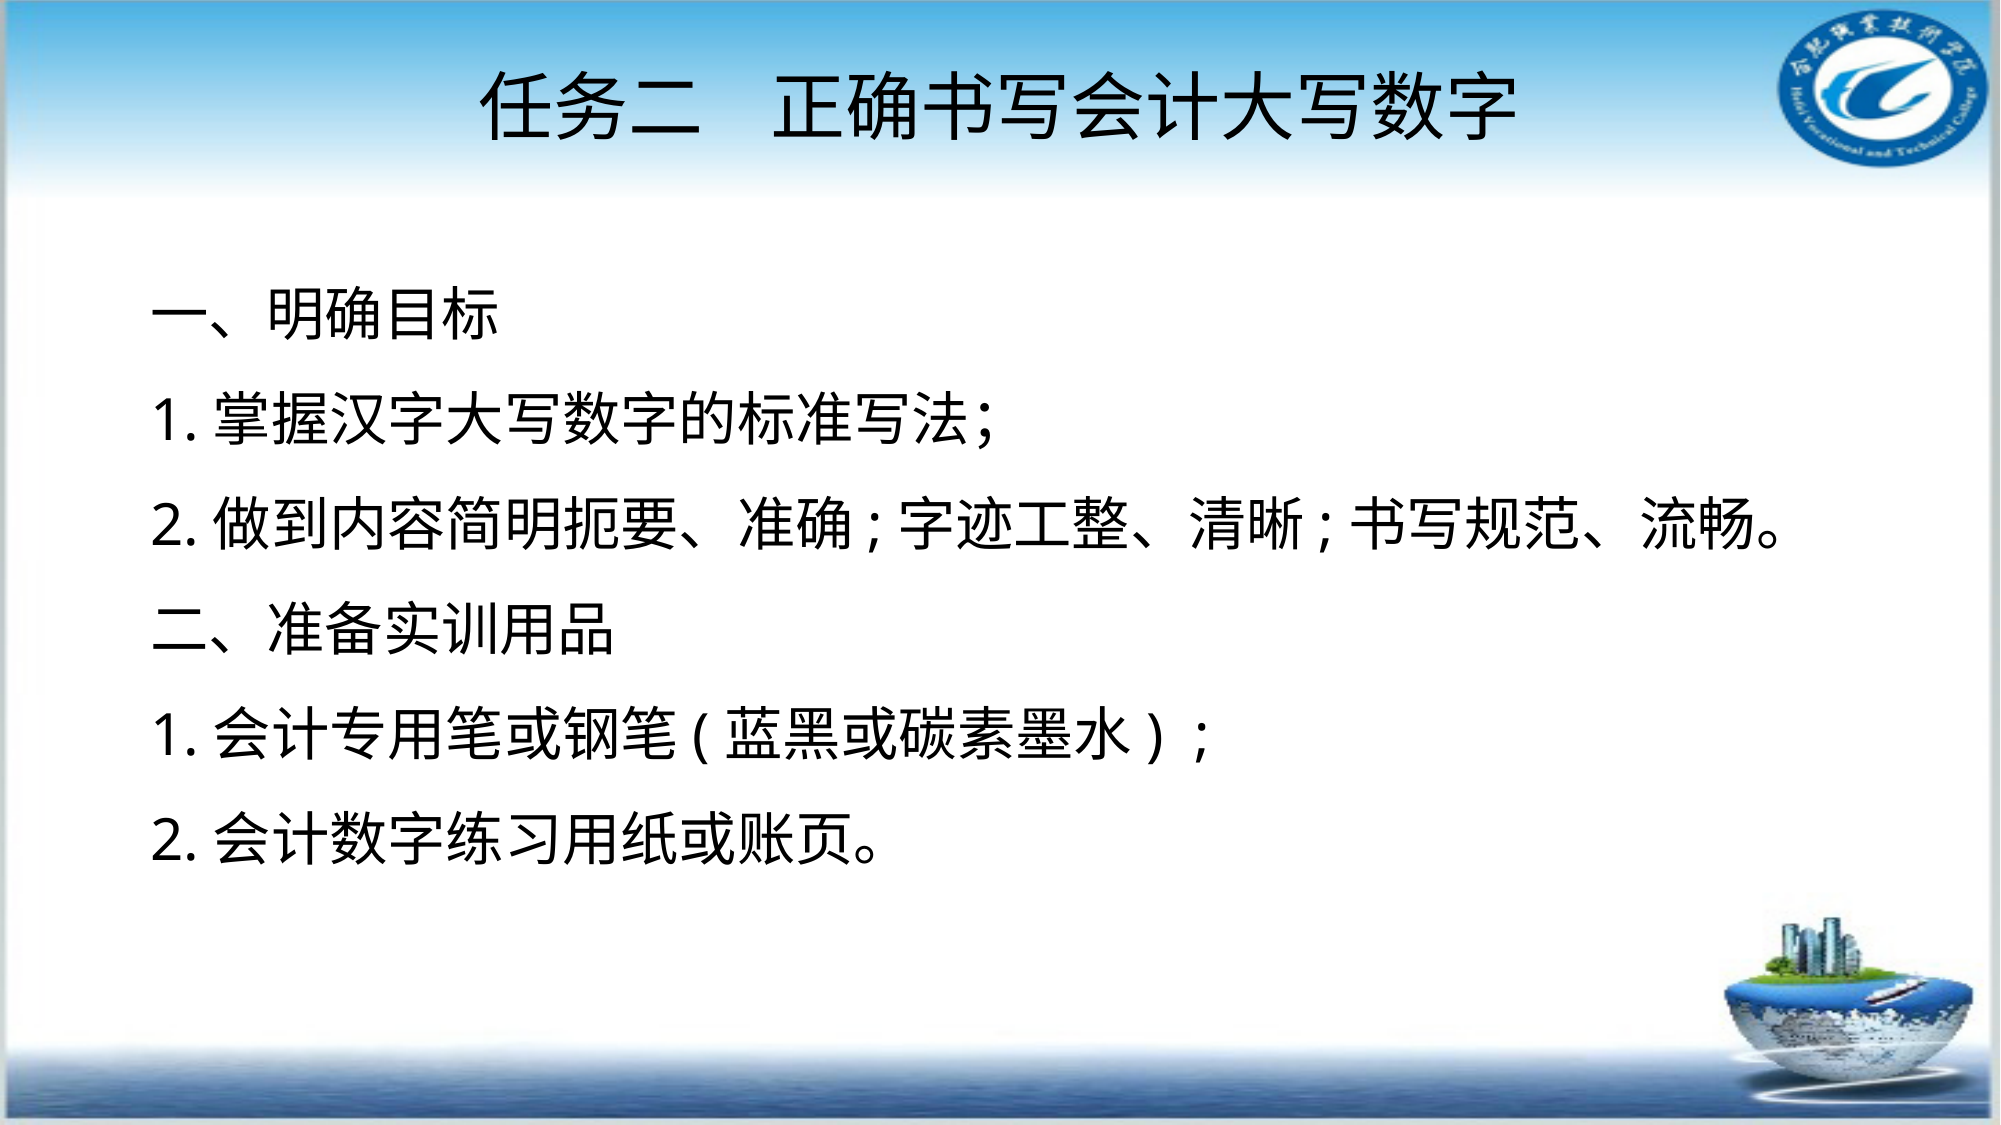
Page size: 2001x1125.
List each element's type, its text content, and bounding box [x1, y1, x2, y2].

picture [0, 0, 2001, 1125]
title 任务二 正确书写会计大写数字 [324, 44, 1676, 165]
list 一、明确目标 1.掌握汉字大写数字的标准写法； 2.做到内容简明扼要、准确;字迹工整、清晰;书写规范、流畅。 二、准备实训用品 1.会计专用笔或钢笔(蓝黑或碳素墨水) ; 2.会计数字练习用纸或账页。 [134, 234, 1866, 943]
